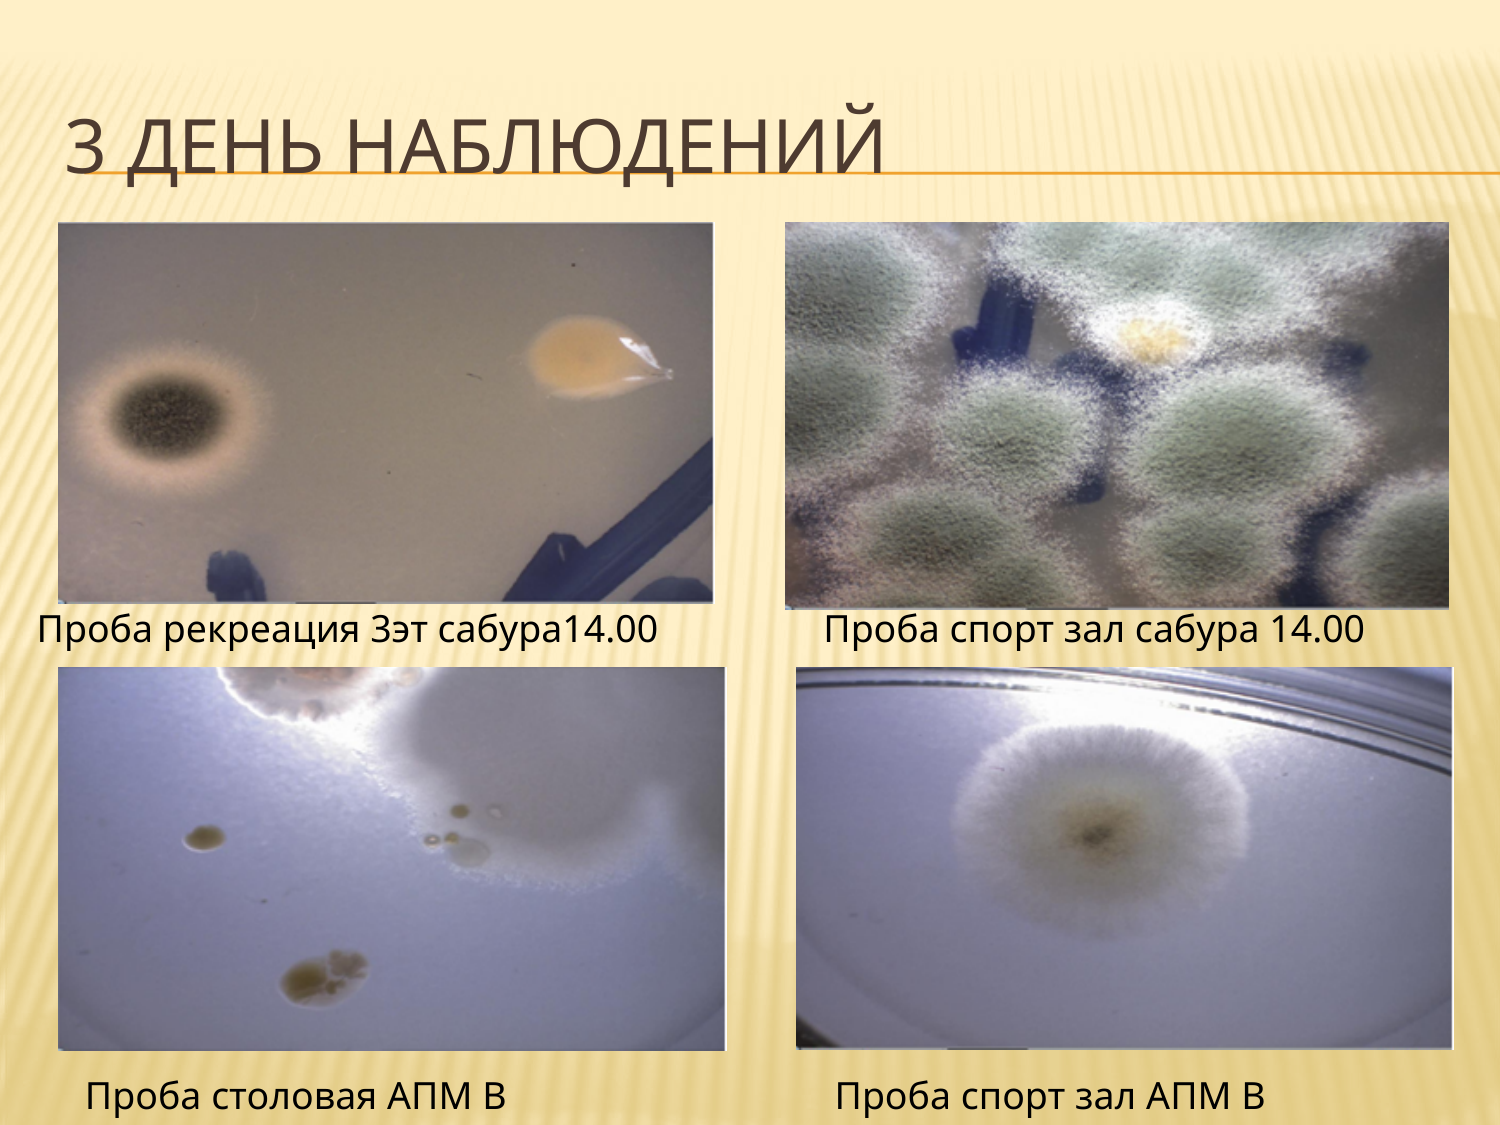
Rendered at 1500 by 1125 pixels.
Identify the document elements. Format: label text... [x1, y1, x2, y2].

picture [784, 222, 1449, 610]
text_box Проба рекреация 3эт сабура14.00 [21, 597, 684, 658]
picture [58, 222, 715, 604]
title 3 день наблюдений [50, 75, 1475, 213]
picture [58, 667, 727, 1051]
picture [796, 667, 1454, 1051]
text_box Проба столовая АПМ В [70, 1067, 633, 1125]
text_box Проба спорт зал сабура 14.00 [808, 626, 1391, 658]
text_box Проба спорт зал АПМ В [819, 1067, 1282, 1125]
